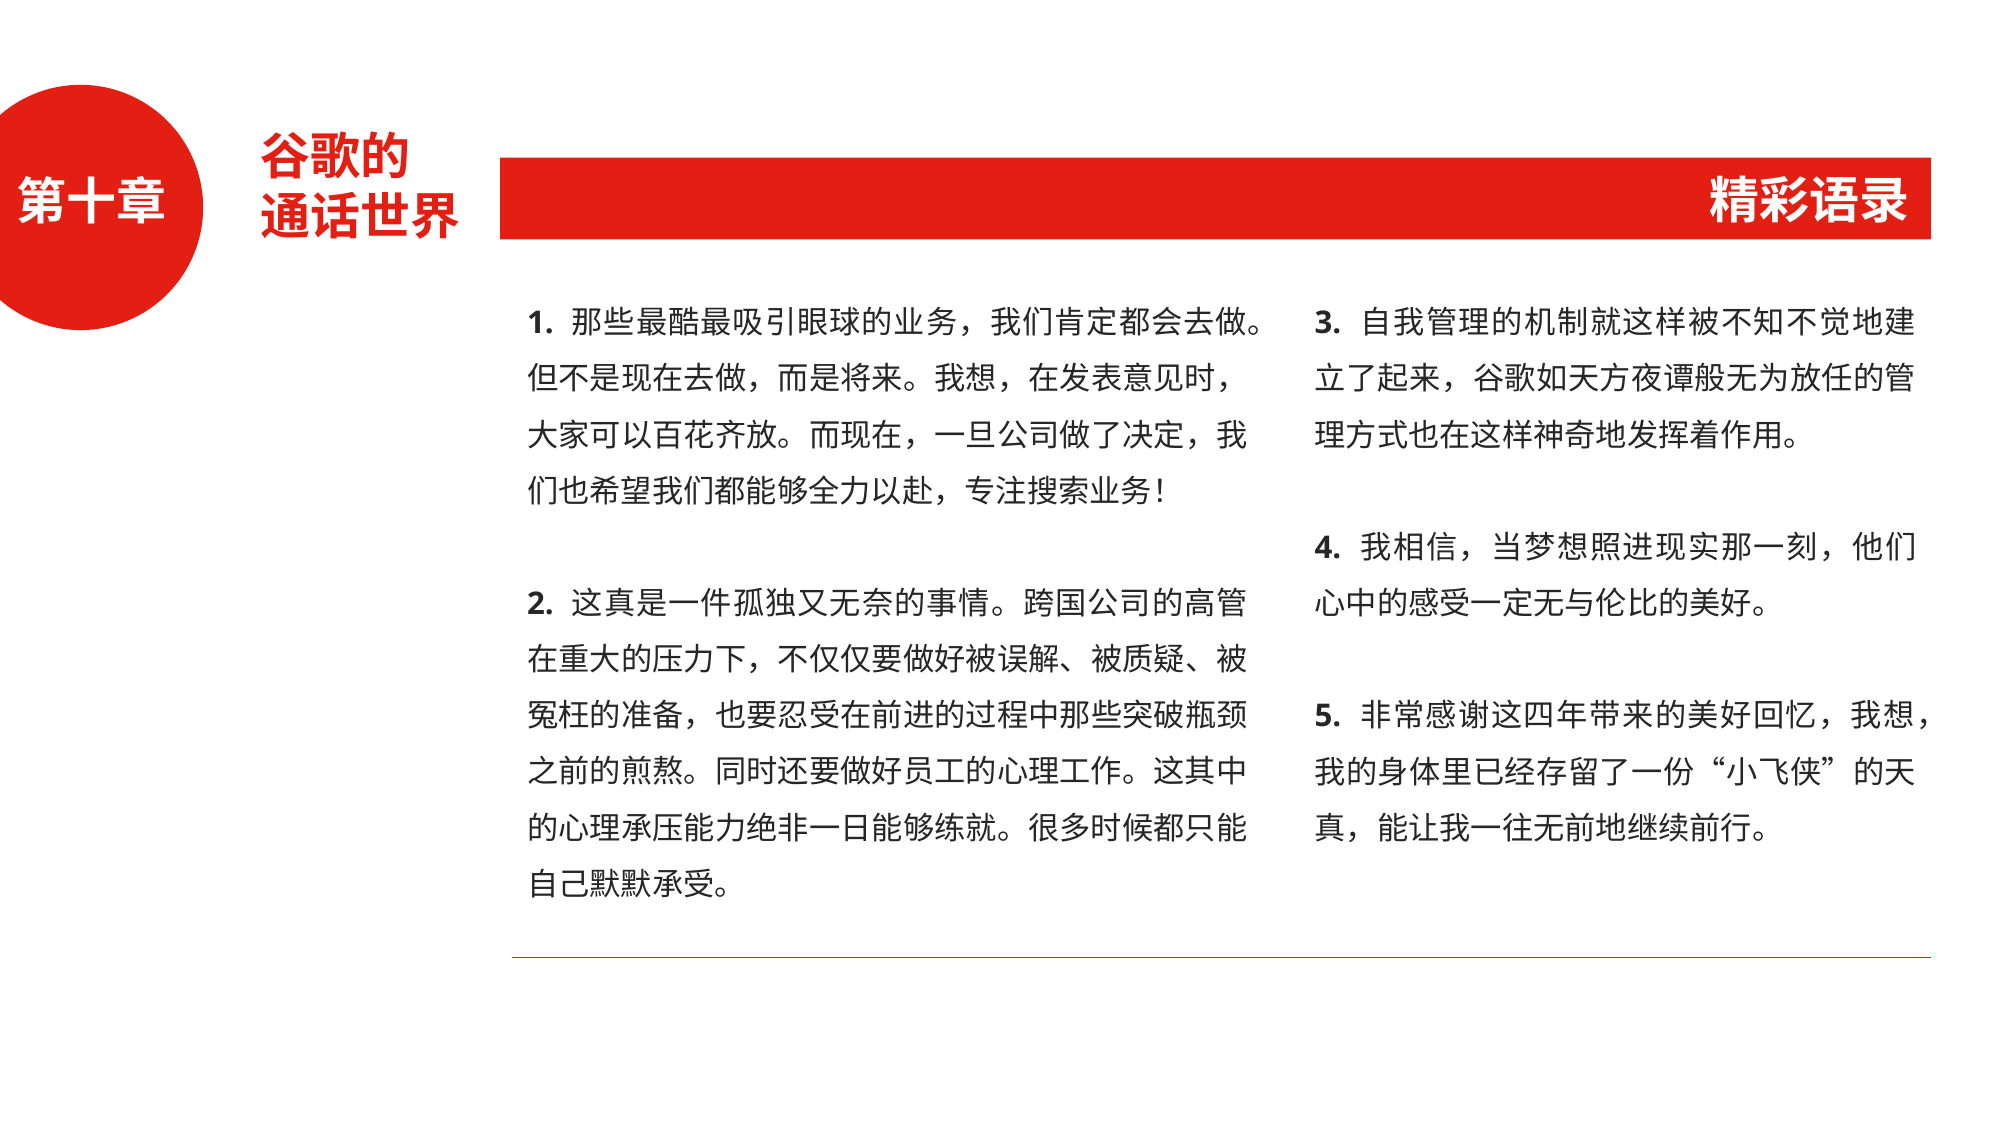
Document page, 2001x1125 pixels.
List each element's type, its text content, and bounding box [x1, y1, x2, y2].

text_box 1. 那些最酷最吸引眼球的业务，我们肯定都会去做。但不是现在去做，而是将来。我想，在发表意见时，大家可以百花齐放。而现在，一旦公司做了决定，我们也希望我们都能够全力以赴，专注搜索业务！ 2. 这真是一件孤独又无奈的事情。跨国公司的高管在重大的压力下，不仅仅要做好被误解、被质疑、被冤枉的准备，也要忍受在前进的过程中那些突破瓶颈之前的煎熬。同时还要做好员工的心理工作。这其中的心理承压能力绝非一日能够练就。很多时候都只能自己默默承受。 [512, 276, 1263, 957]
text_box 谷歌的 通话世界 [245, 117, 567, 253]
text_box 第十章 [1, 161, 182, 237]
text_box 精彩语录 [1694, 160, 1925, 236]
text_box 3. 自我管理的机制就这样被不知不觉地建立了起来，谷歌如天方夜谭般无为放任的管理方式也在这样神奇地发挥着作用。 4. 我相信，当梦想照进现实那一刻，他们心中的感受一定无与伦比的美好。 5. 非常感谢这四年带来的美好回忆，我想，我的身体里已经存留了一份“小飞侠”的天真，能让我一往无前地继续前行。 [1299, 276, 1932, 909]
text_box [0, 83, 205, 332]
text_box [567, 157, 1932, 240]
text_box 1. 那些最酷最吸引眼球的业务，我们肯定都会去做。但不是现在去做，而是将来。我想，在发表意见时，大家可以百花齐放。而现在，一旦公司做了决定，我们也希望我们都能够全力以赴，专注搜索业务！ 2. 这真是一件孤独又无奈的事情。跨国公司的高管在重大的压力下，不仅仅要做好被误解、被质疑、被冤枉的准备，也要忍受在前进的过程中那些突破瓶颈之前的煎熬。同时还要做好员工的心理工作。这其中的心理承压能力绝非一日能够练就。很多时候都只能自己默默承受。 [512, 958, 1263, 966]
